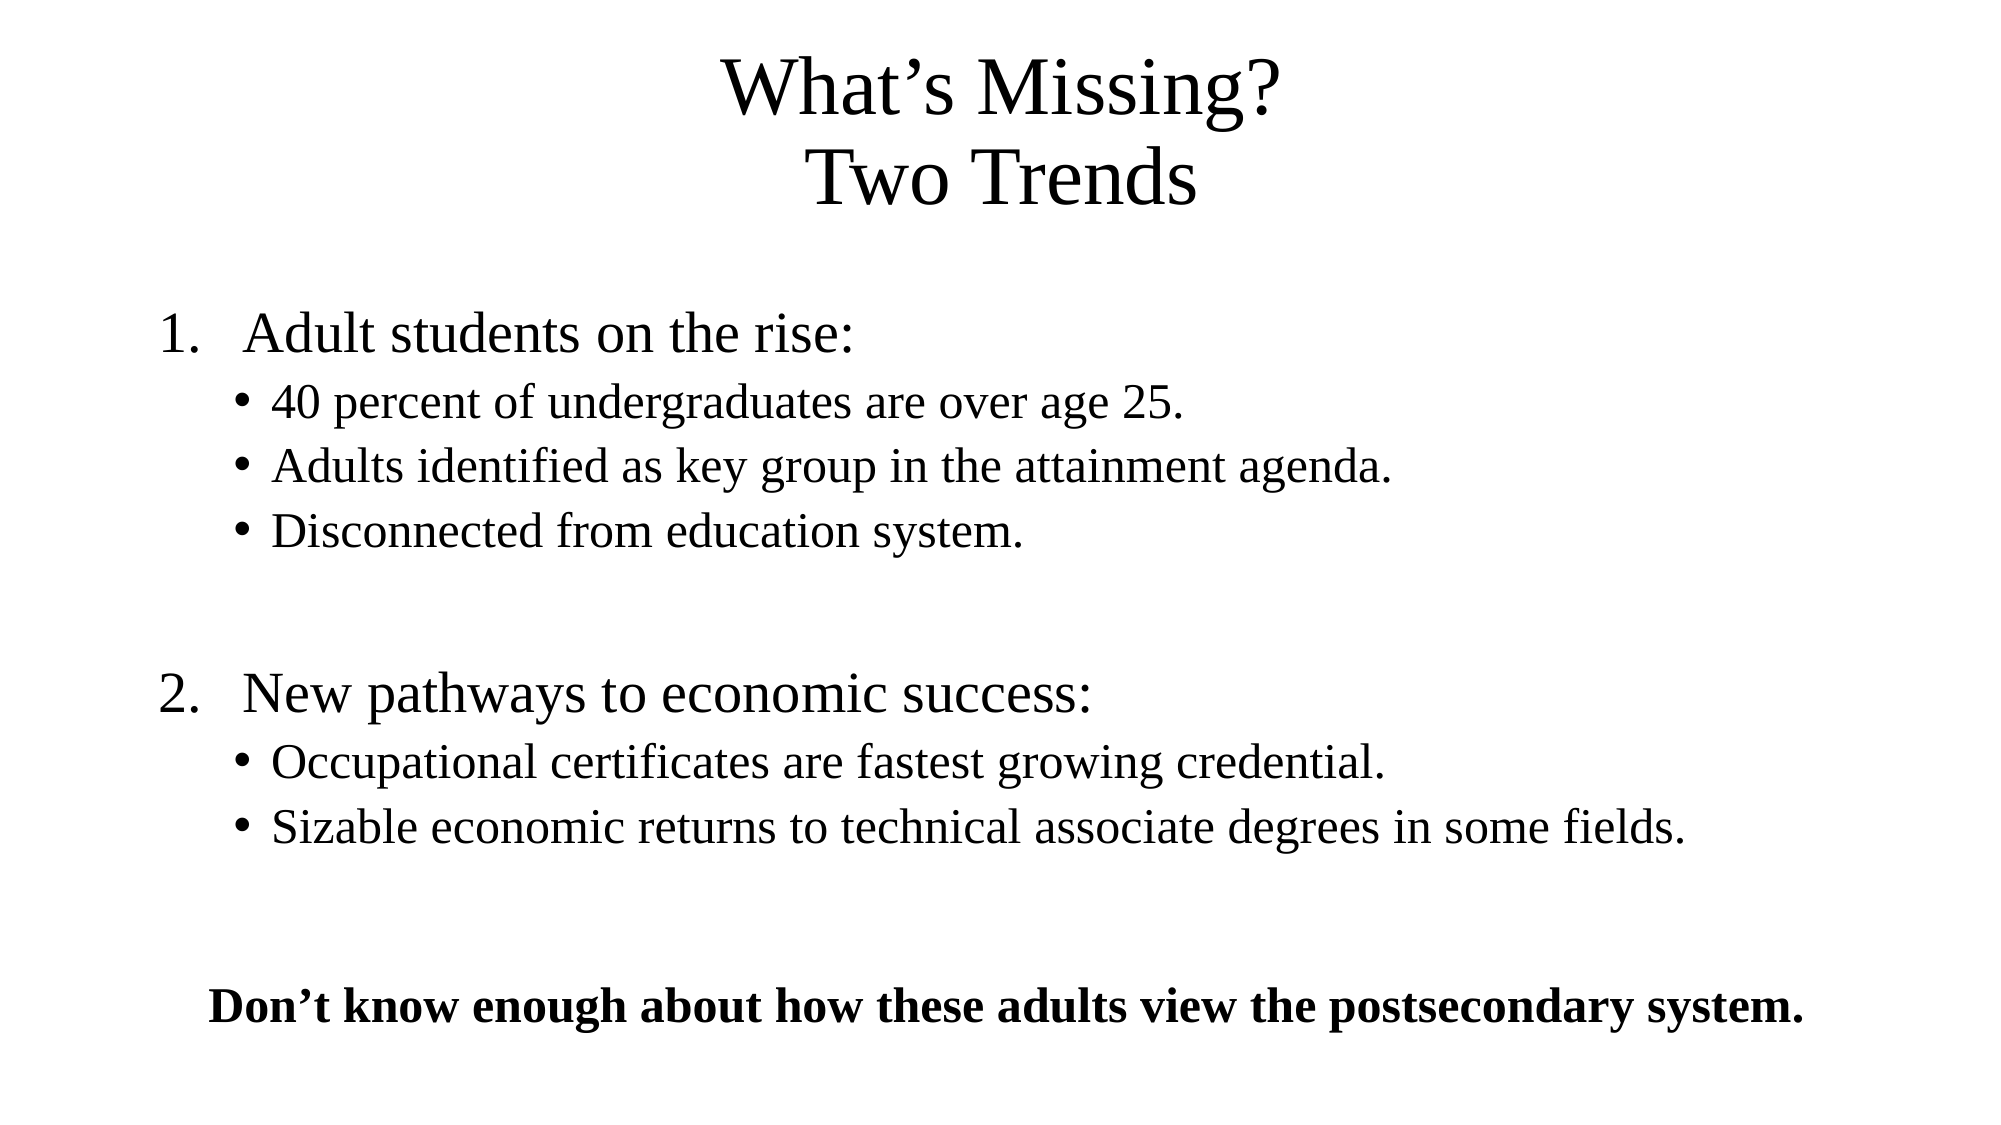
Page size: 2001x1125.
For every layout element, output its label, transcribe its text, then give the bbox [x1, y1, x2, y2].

list Adult students on the rise: 40 percent of undergraduates are over age 25. Adults identified as key group in the attainment agenda. Disconnected from education system. New pathways to economic success: Occupational certificates are fastest growing credential. Sizable economic returns to technical associate degrees in some fields. [143, 294, 1869, 896]
text_box Don’t know enough about how these adults view the postsecondary system. [96, 965, 1918, 1040]
title What’s Missing? Two Trends [139, 23, 1865, 242]
